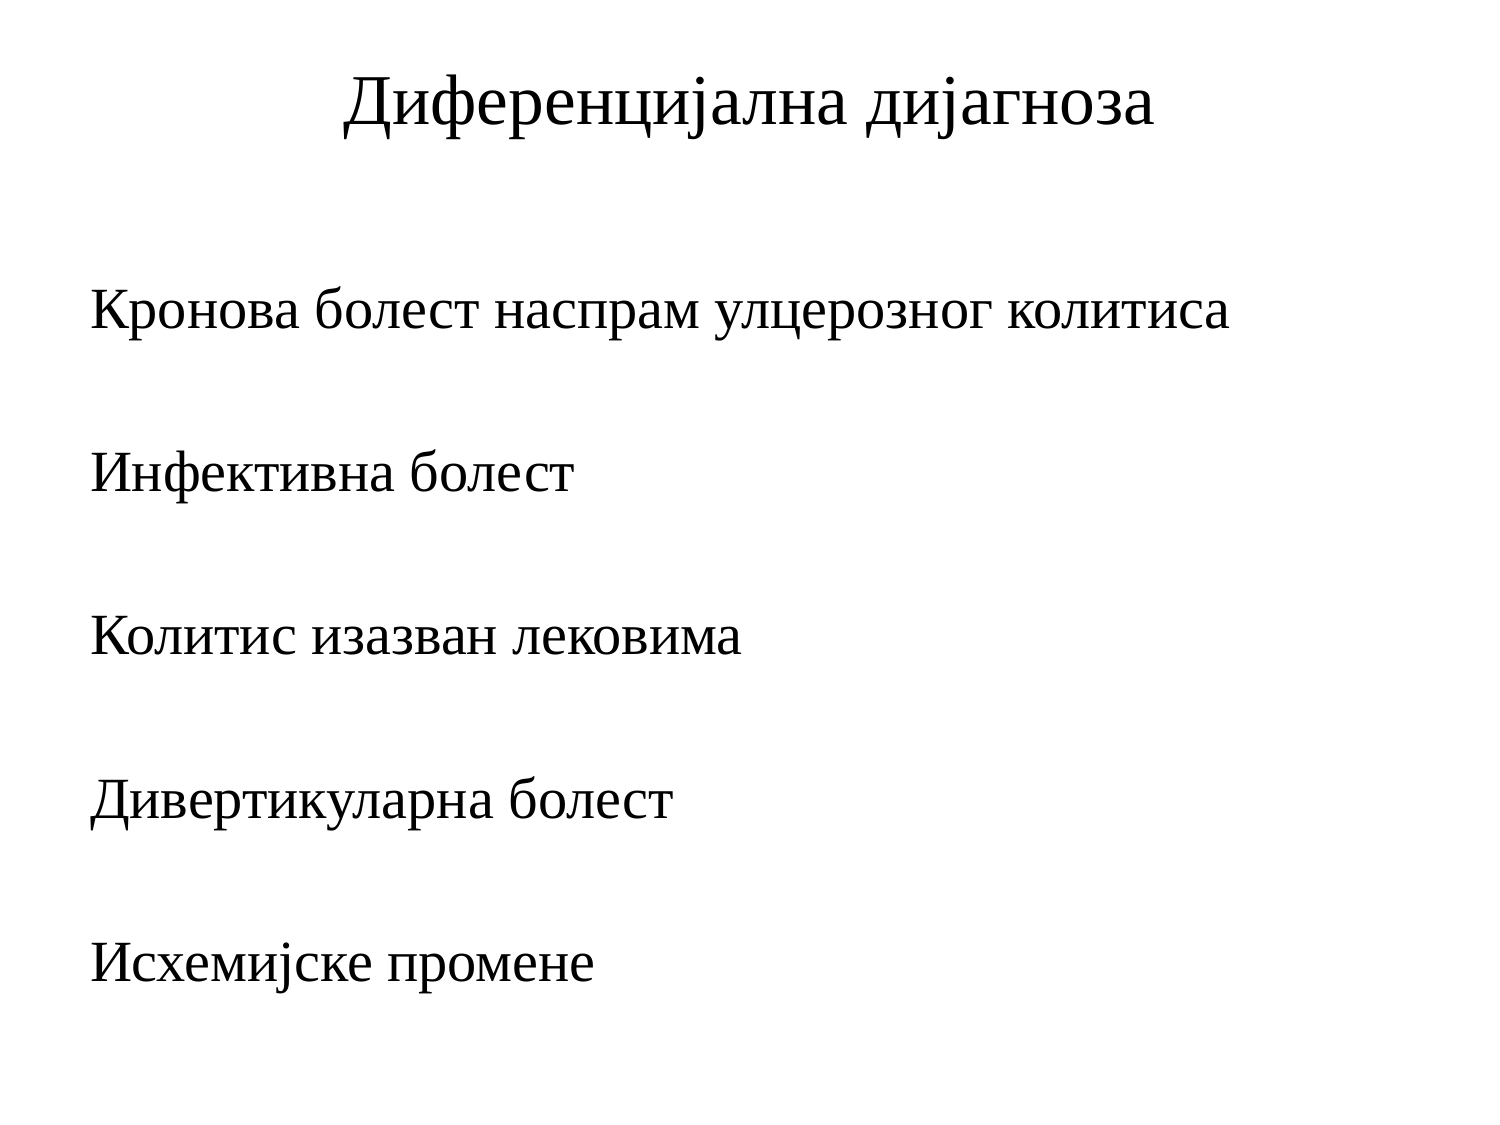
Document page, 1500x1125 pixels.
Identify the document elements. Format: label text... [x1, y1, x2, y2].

title Диференцијална дијагноза [75, 45, 1425, 233]
list Кронова болест наспрам улцерозног колитиса Инфективна болест Колитис изазван лековима Дивертикуларна болест Исхемијске промене [75, 262, 1425, 1005]
